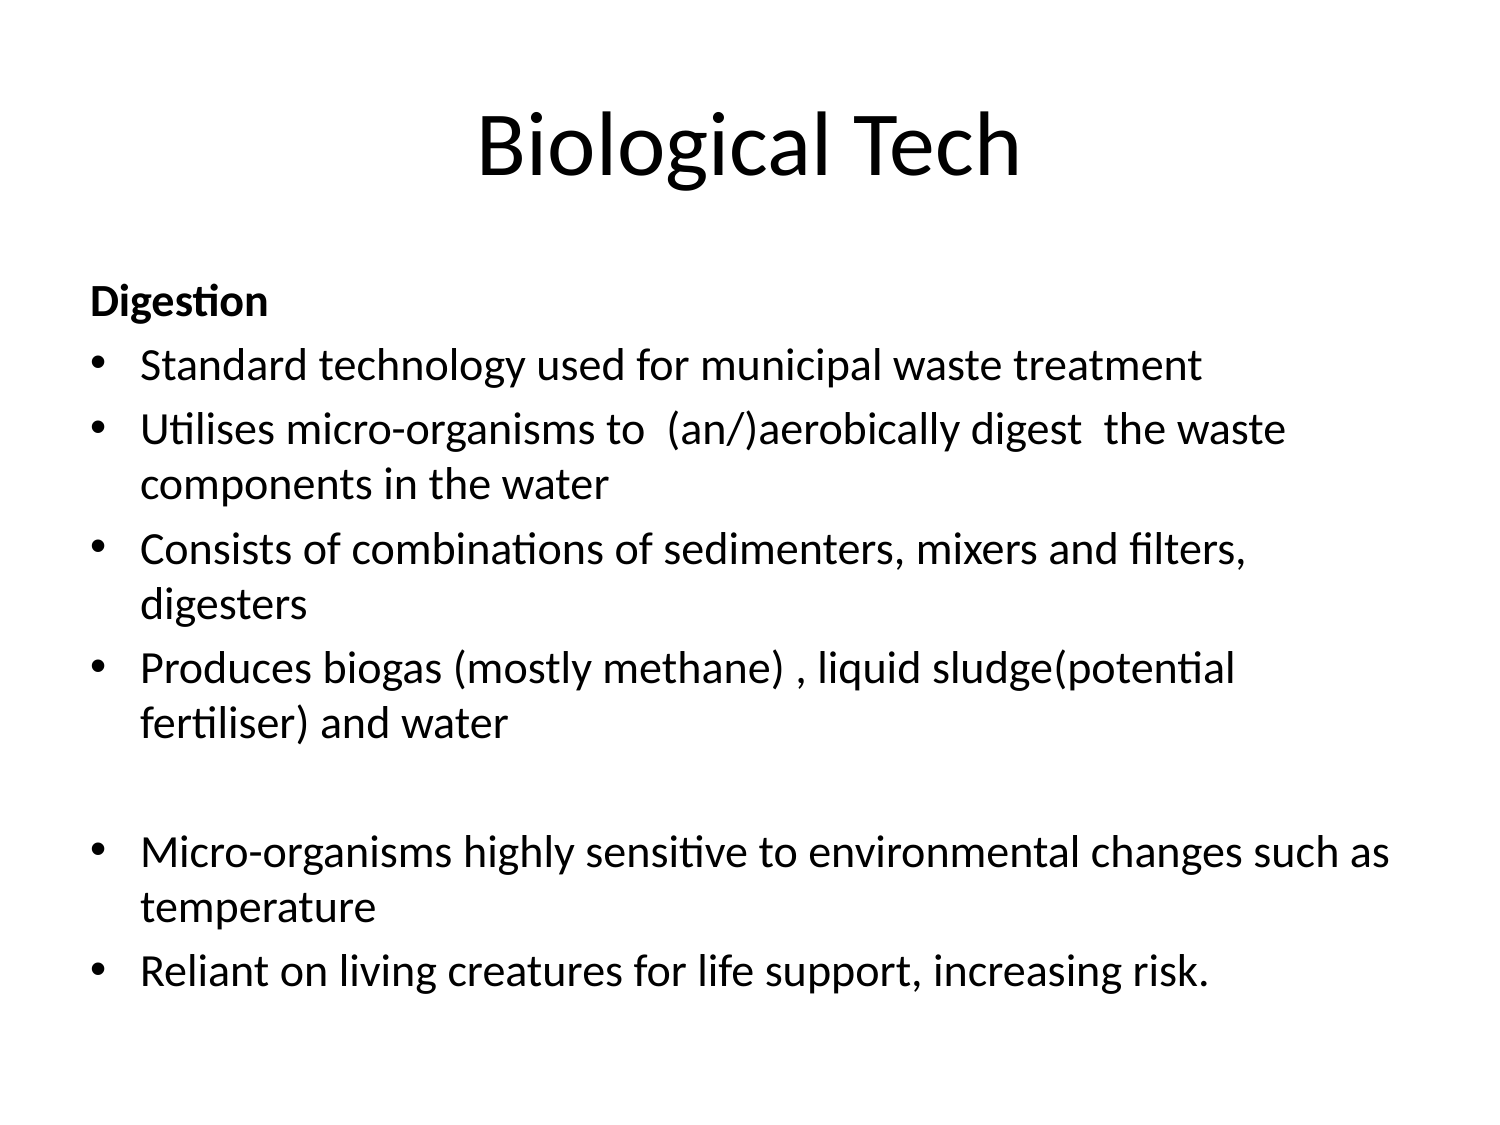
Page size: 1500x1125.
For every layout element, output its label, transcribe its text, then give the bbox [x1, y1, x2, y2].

title Biological Tech [75, 45, 1425, 233]
list Digestion Standard technology used for municipal waste treatment Utilises micro-organisms to (an/)aerobically digest the waste components in the water Consists of combinations of sedimenters, mixers and filters, digesters Produces biogas (mostly methane) , liquid sludge(potential fertiliser) and water Micro-organisms highly sensitive to environmental changes such as temperature Reliant on living creatures for life support, increasing risk. [75, 262, 1425, 1005]
